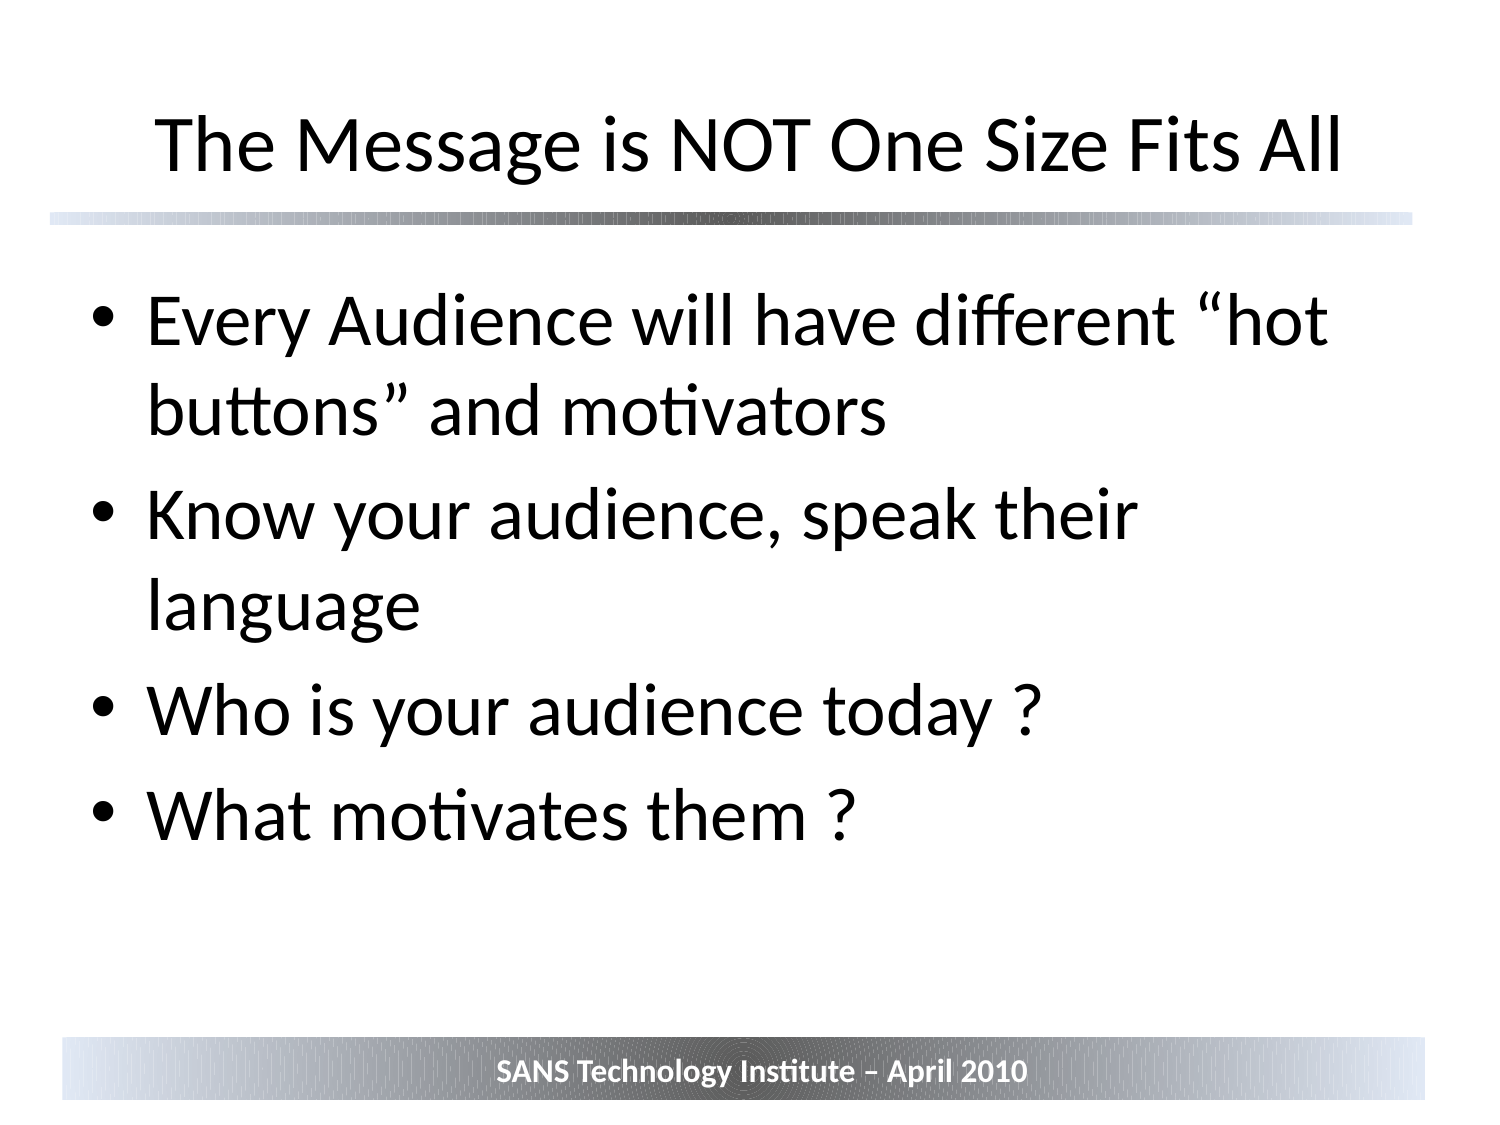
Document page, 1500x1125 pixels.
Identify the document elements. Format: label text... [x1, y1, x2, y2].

text_box [60, 1035, 1427, 1102]
title The Message is NOT One Size Fits All [75, 45, 1425, 233]
footer SANS Technology Institute – April 2010 [350, 1037, 1175, 1100]
text_box [48, 210, 1415, 227]
list Every Audience will have different “hot buttons” and motivators Know your audience, speak their language Who is your audience today ? What motivates them ? [75, 262, 1425, 1005]
